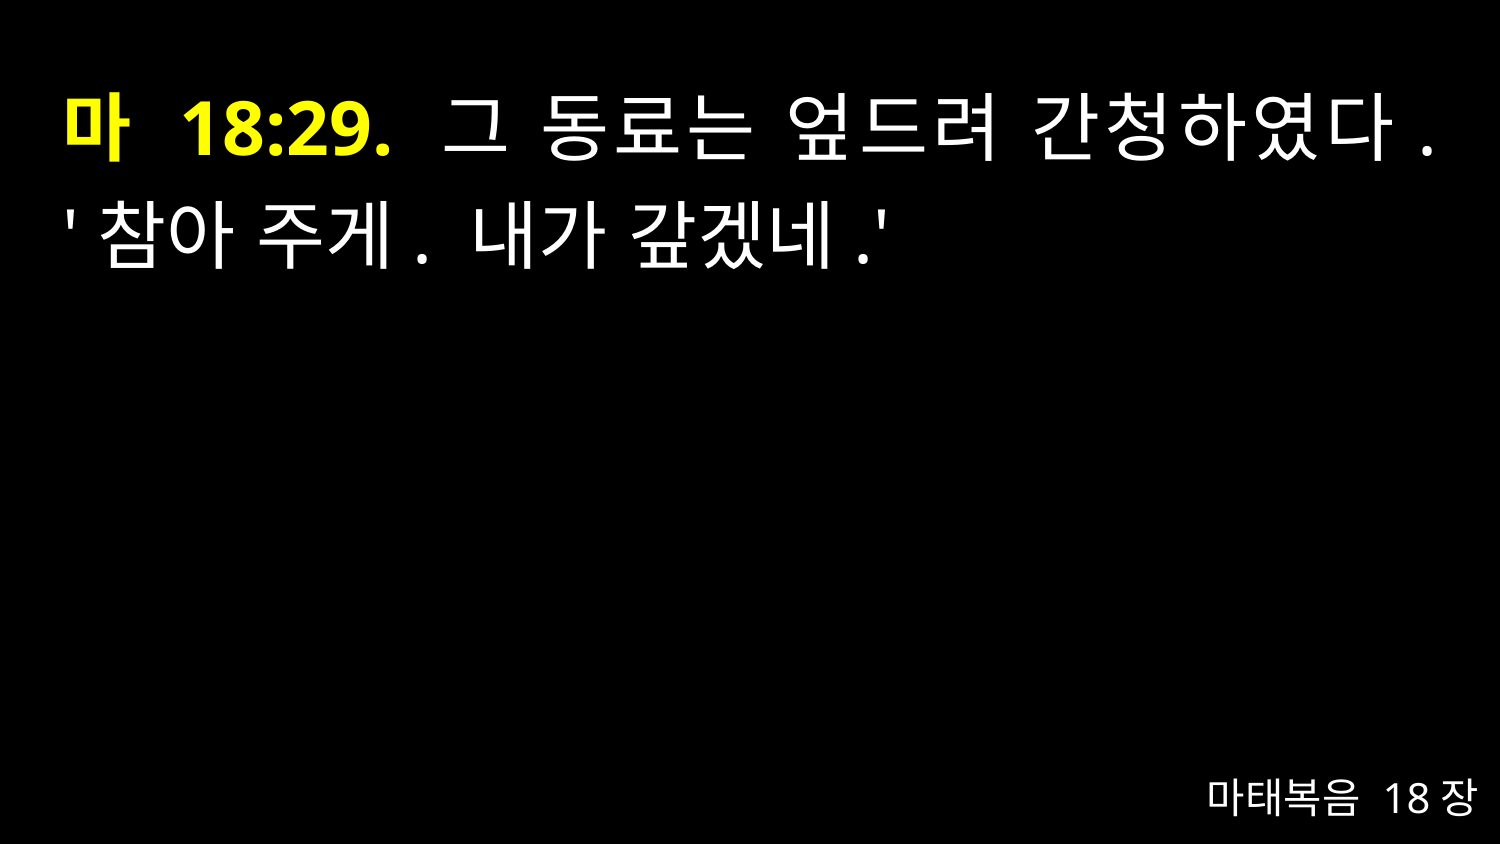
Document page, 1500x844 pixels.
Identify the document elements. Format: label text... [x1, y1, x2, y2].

title 마 18:29. 그 동료는 엎드려 간청하였다. '참아 주게. 내가 갚겠네.' [0, 0, 1500, 844]
subtitle 마태복음 18장 [916, 770, 1500, 844]
